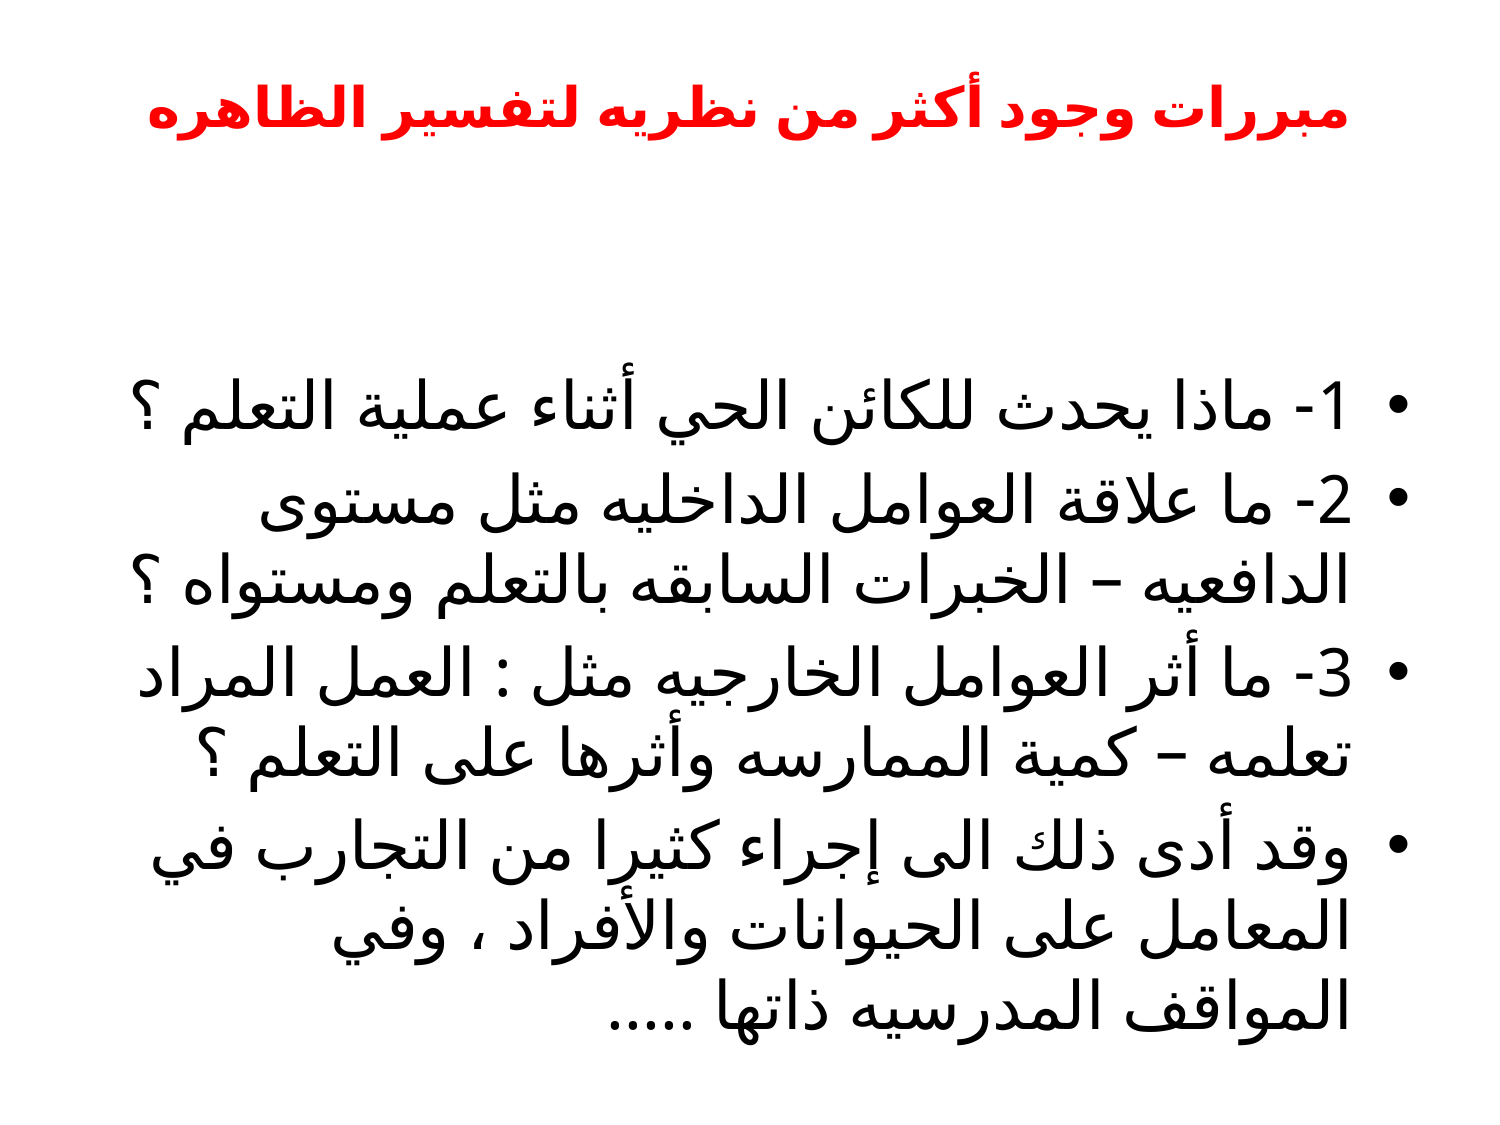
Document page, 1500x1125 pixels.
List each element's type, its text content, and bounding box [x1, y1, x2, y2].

title مبررات وجود أكثر من نظريه لتفسير الظاهره [75, 45, 1425, 233]
list 1- ماذا يحدث للكائن الحي أثناء عملية التعلم ؟ 2- ما علاقة العوامل الداخليه مثل مستوى الدافعيه – الخبرات السابقه بالتعلم ومستواه ؟ 3- ما أثر العوامل الخارجيه مثل : العمل المراد تعلمه – كمية الممارسه وأثرها على التعلم ؟ وقد أدى ذلك الى إجراء كثيرا من التجارب في المعامل على الحيوانات والأفراد ، وفي المواقف المدرسيه ذاتها ..... [75, 262, 1425, 1005]
